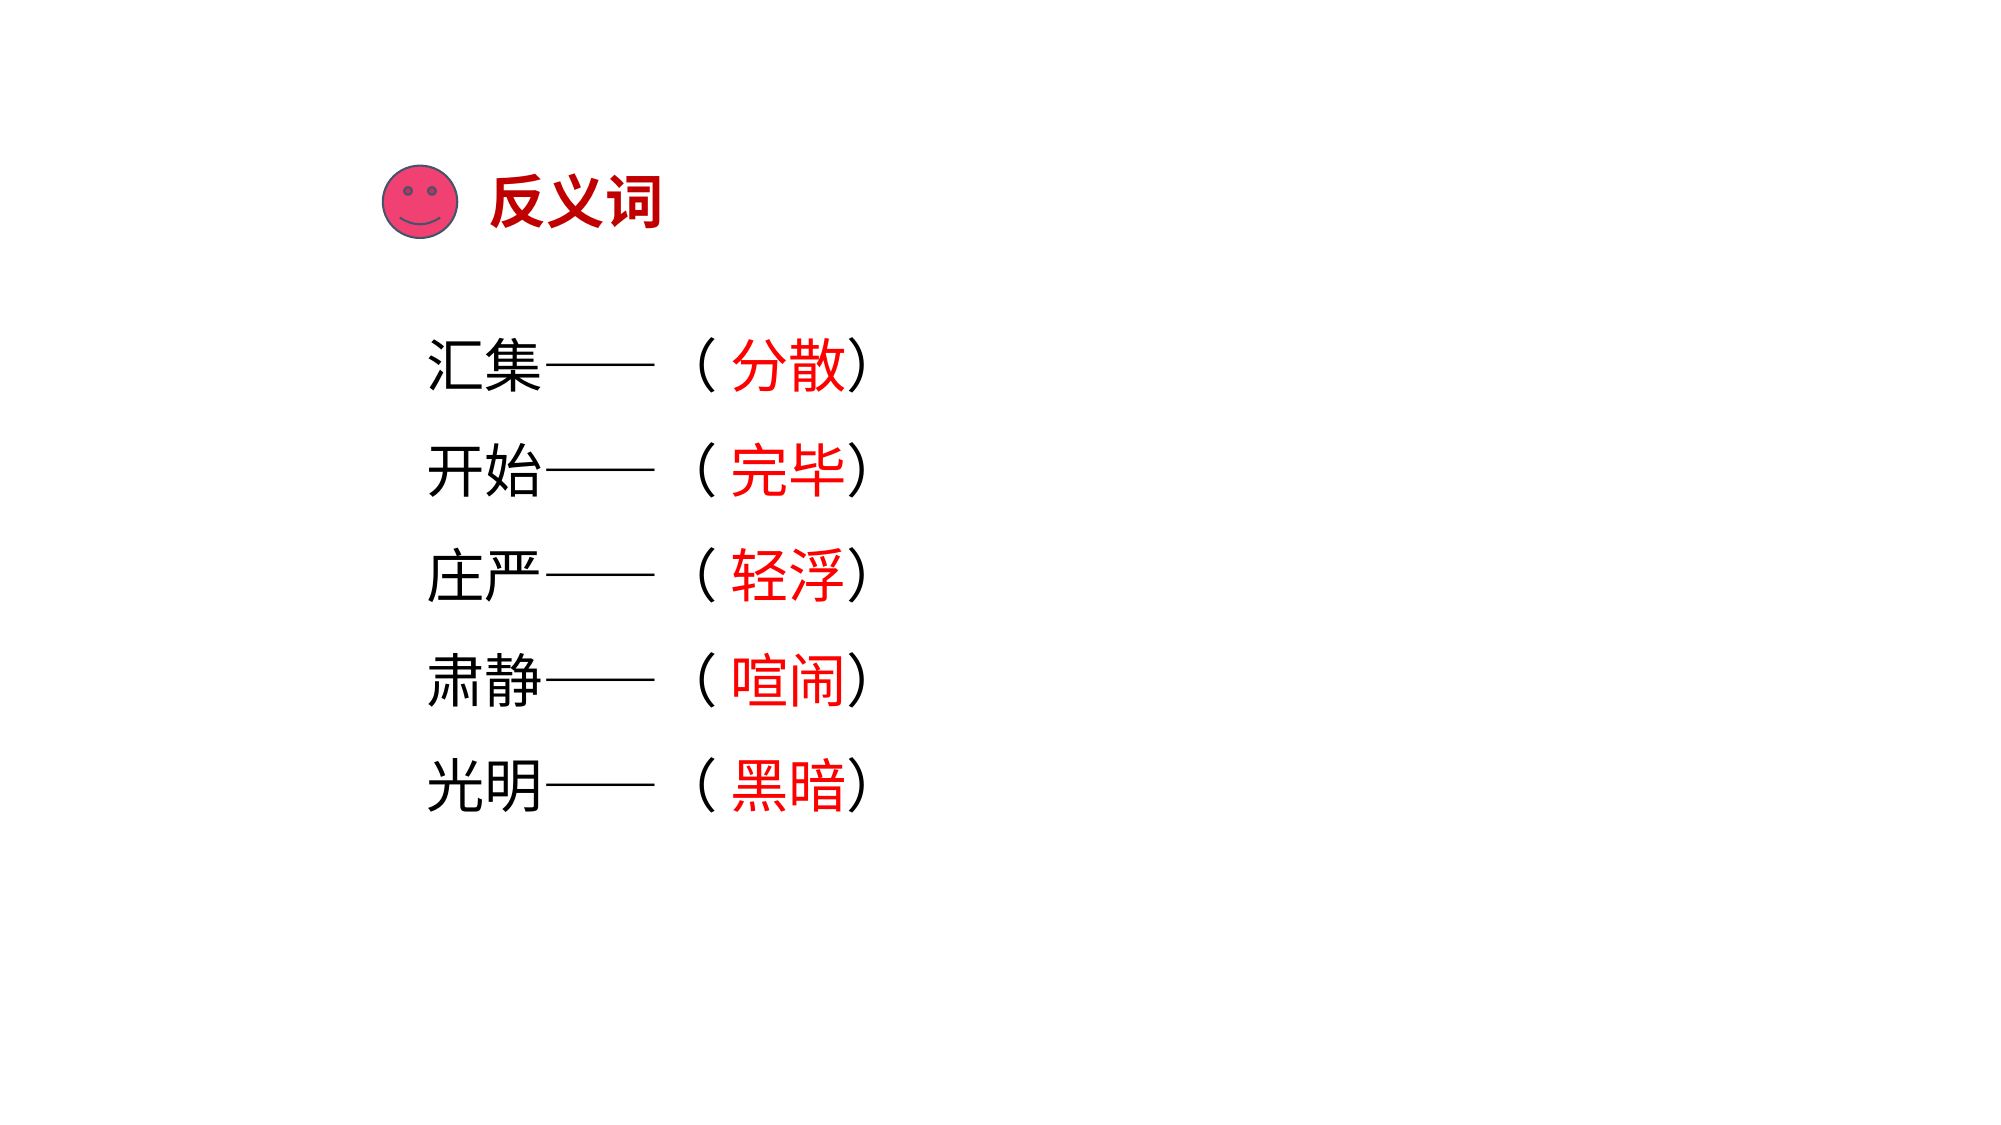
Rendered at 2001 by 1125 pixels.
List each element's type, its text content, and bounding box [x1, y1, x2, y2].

text_box 汇集——（ 分散） 开始——（ 完毕） 庄严——（ 轻浮） 肃静——（ 喧闹） 光明——（ 黑暗） [367, 286, 1455, 932]
list 反义词 [329, 165, 1624, 287]
text_box [381, 164, 459, 240]
